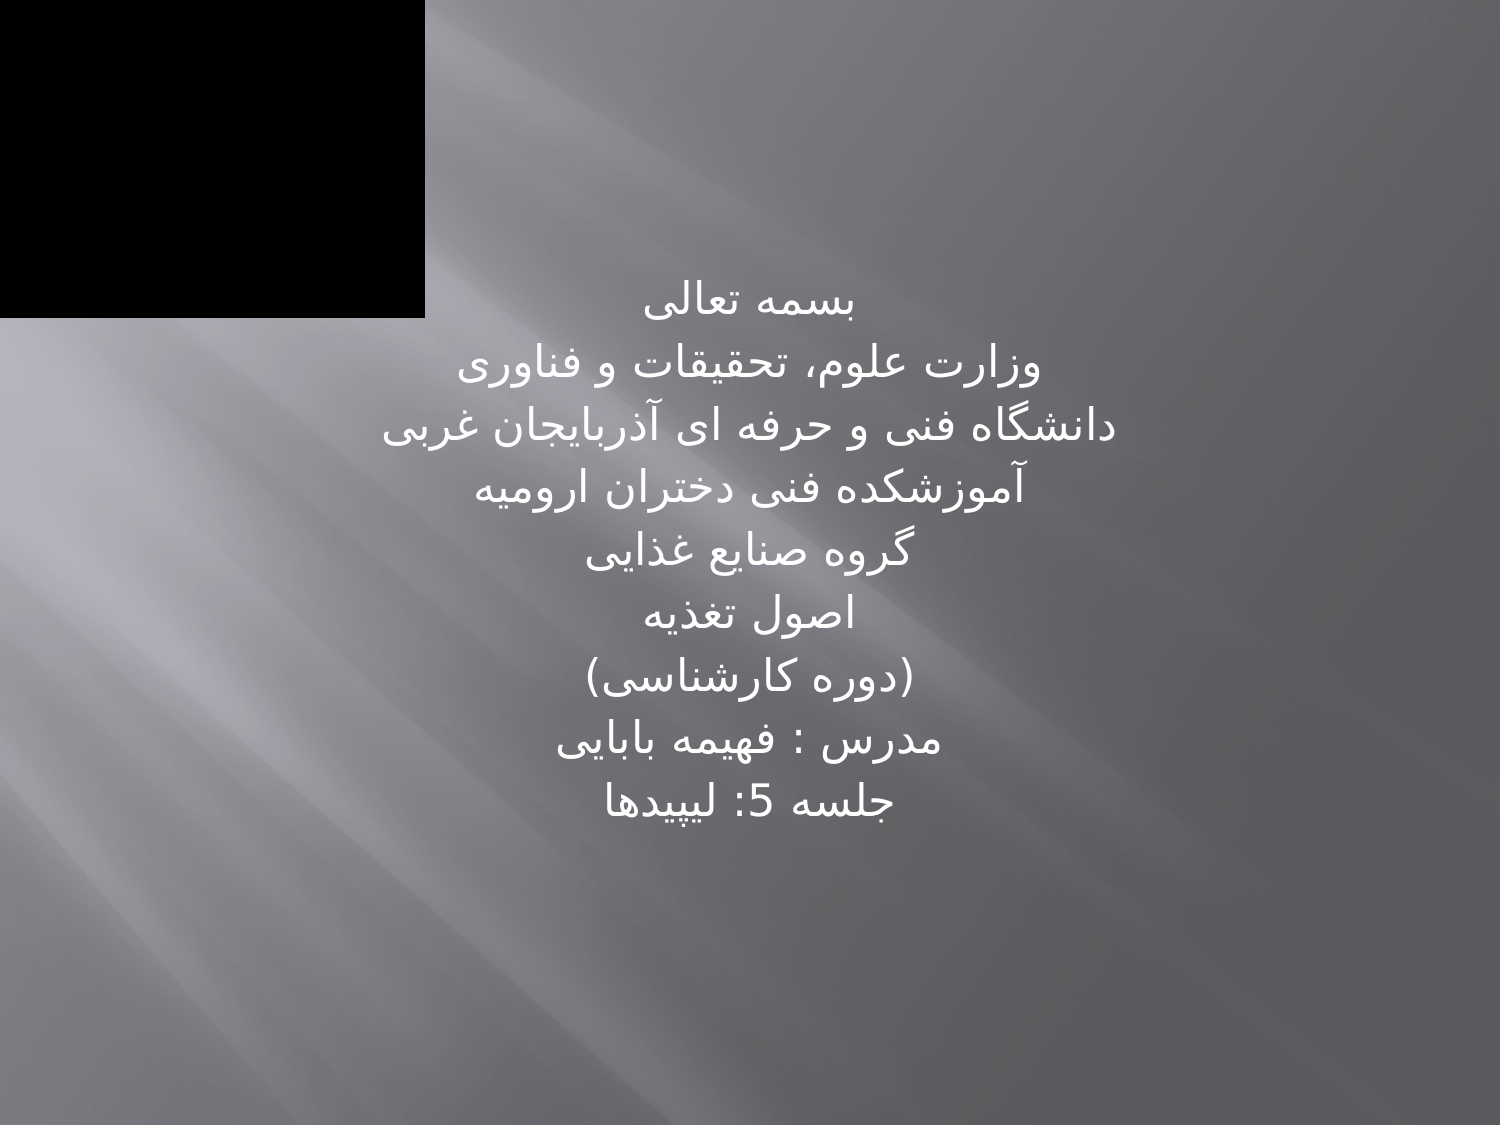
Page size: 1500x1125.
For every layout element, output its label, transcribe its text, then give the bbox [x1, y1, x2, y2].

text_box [0, 0, 426, 319]
subtitle بسمه تعالی وزارت علوم، تحقیقات و فناوری دانشگاه فنی و حرفه ای آذربایجان غربی آموزشکده فنی دختران ارومیه گروه صنایع غذایی اصول تغذیه (دوره کارشناسی) مدرس : فهیمه بابایی جلسه 5: لیپیدها [225, 262, 1275, 834]
